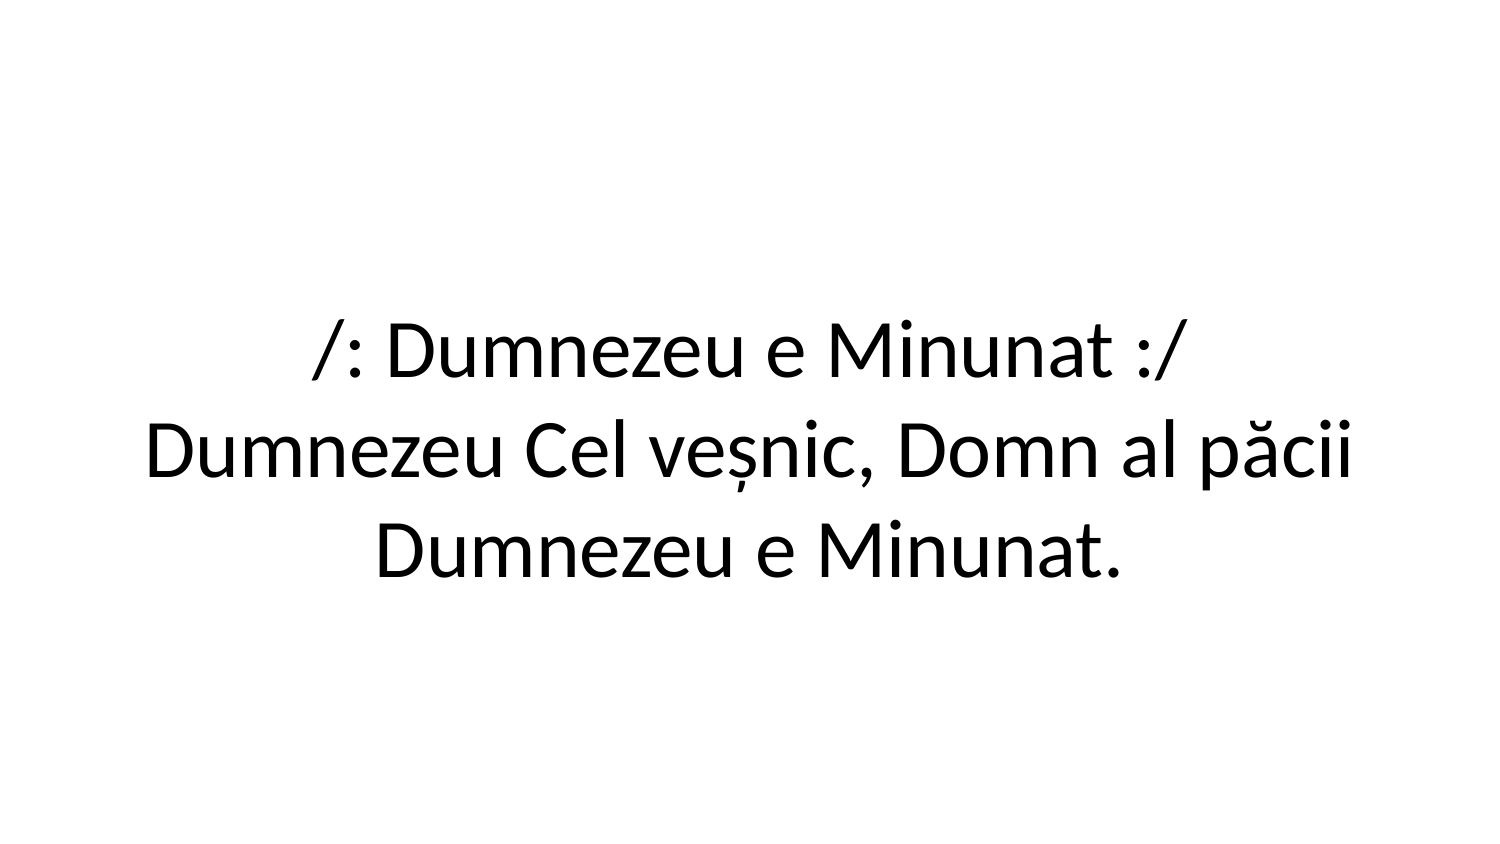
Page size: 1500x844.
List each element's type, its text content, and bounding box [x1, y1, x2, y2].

text_box /: Dumnezeu e Minunat :/ Dumnezeu Cel veșnic, Domn al păcii Dumnezeu e Minunat. [129, 242, 1371, 602]
